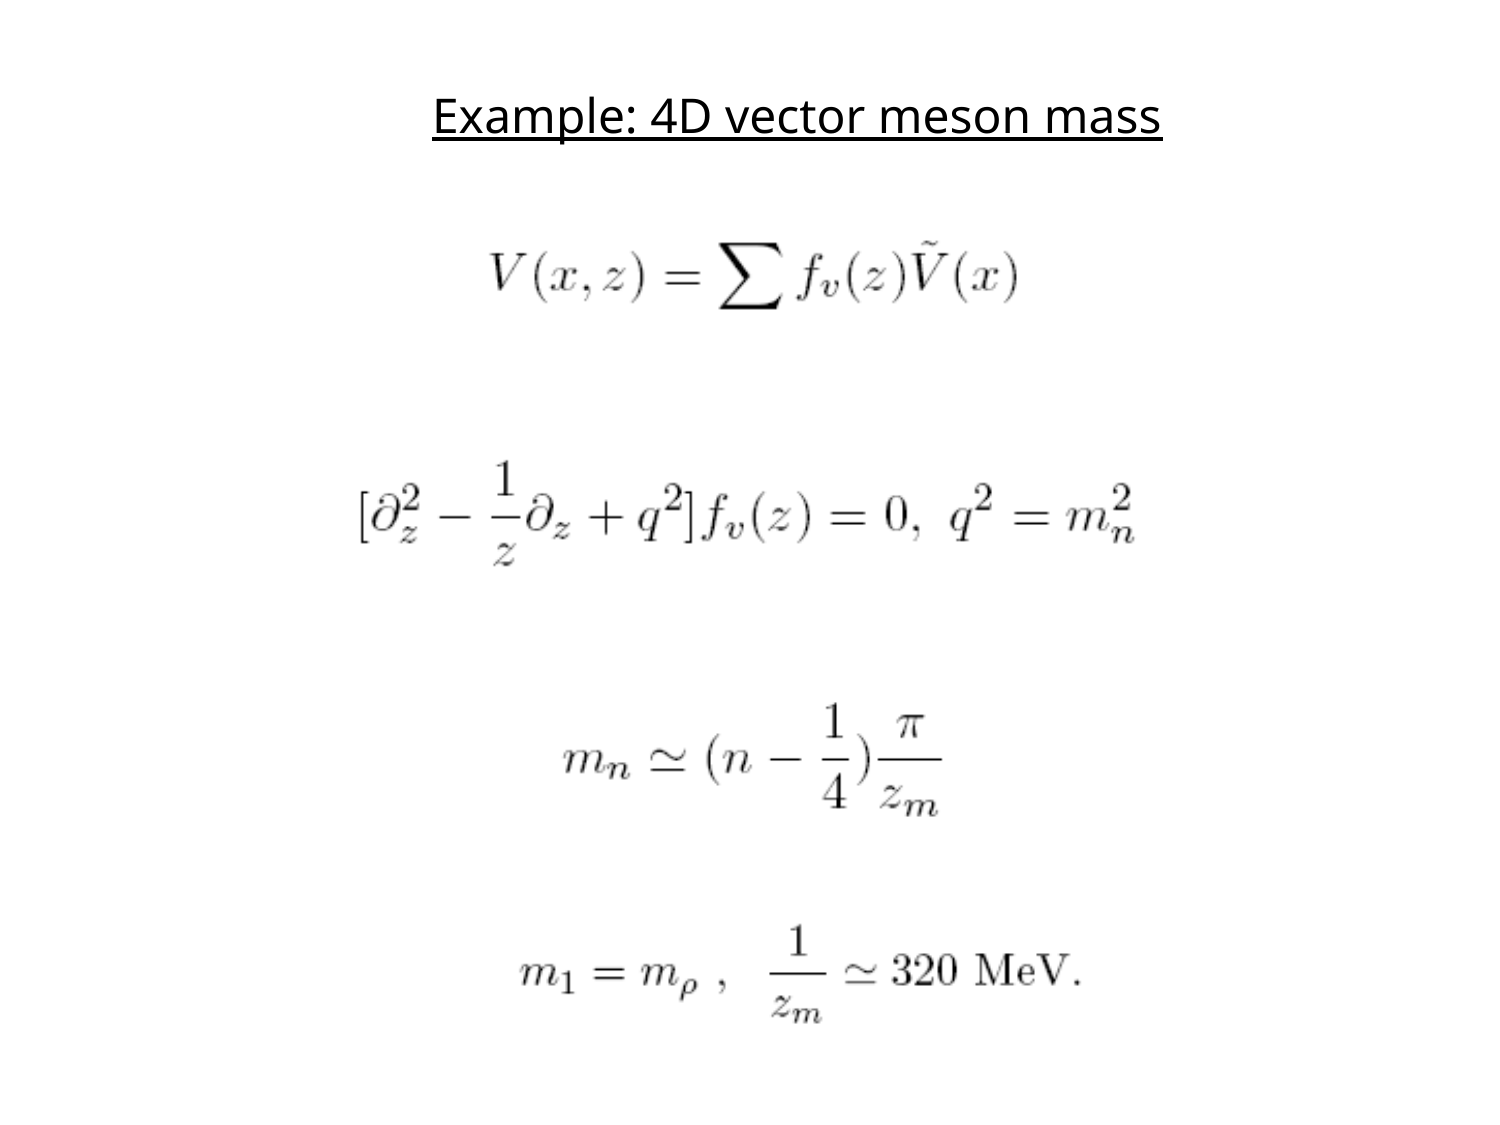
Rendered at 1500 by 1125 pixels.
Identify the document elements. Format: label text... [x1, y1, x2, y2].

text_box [501, 892, 1117, 1047]
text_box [277, 231, 1210, 848]
text_box Example: 4D vector meson mass [417, 78, 1178, 151]
